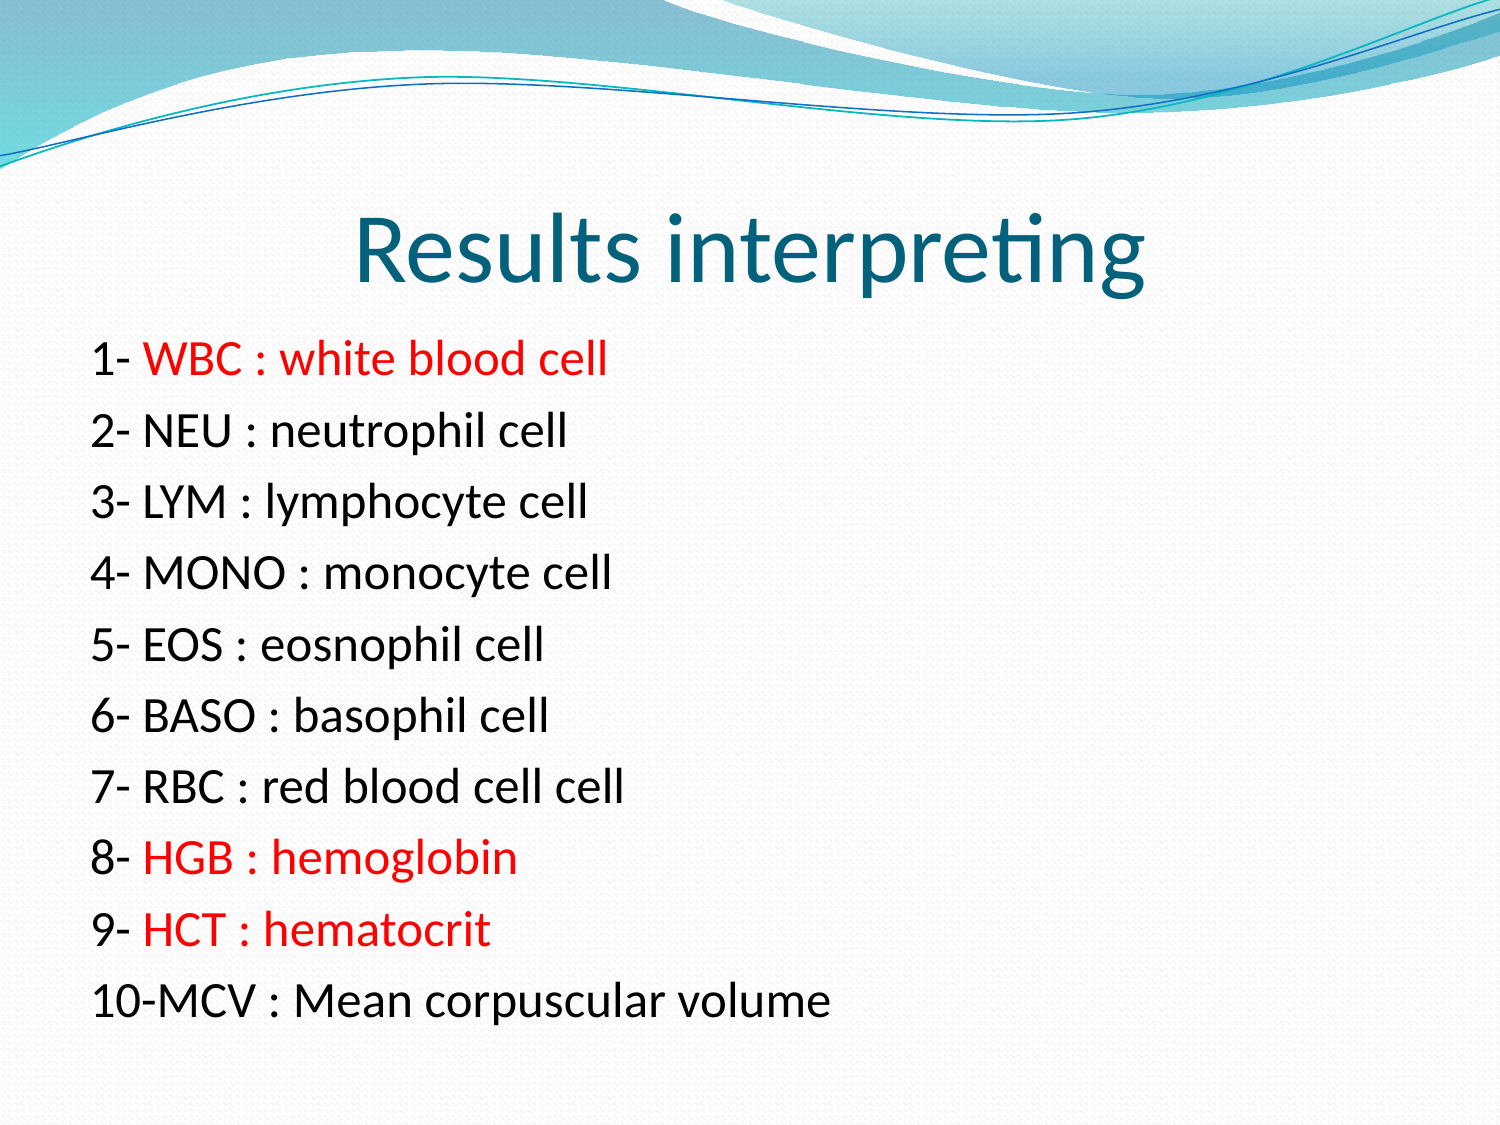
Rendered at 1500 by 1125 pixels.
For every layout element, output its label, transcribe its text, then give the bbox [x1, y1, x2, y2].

list 1- WBC : white blood cell 2- NEU : neutrophil cell 3- LYM : lymphocyte cell 4- MONO : monocyte cell 5- EOS : eosnophil cell 6- BASO : basophil cell 7- RBC : red blood cell cell 8- HGB : hemoglobin 9- HCT : hematocrit 10-MCV : Mean corpuscular volume [75, 317, 1425, 1038]
title Results interpreting [75, 115, 1425, 303]
